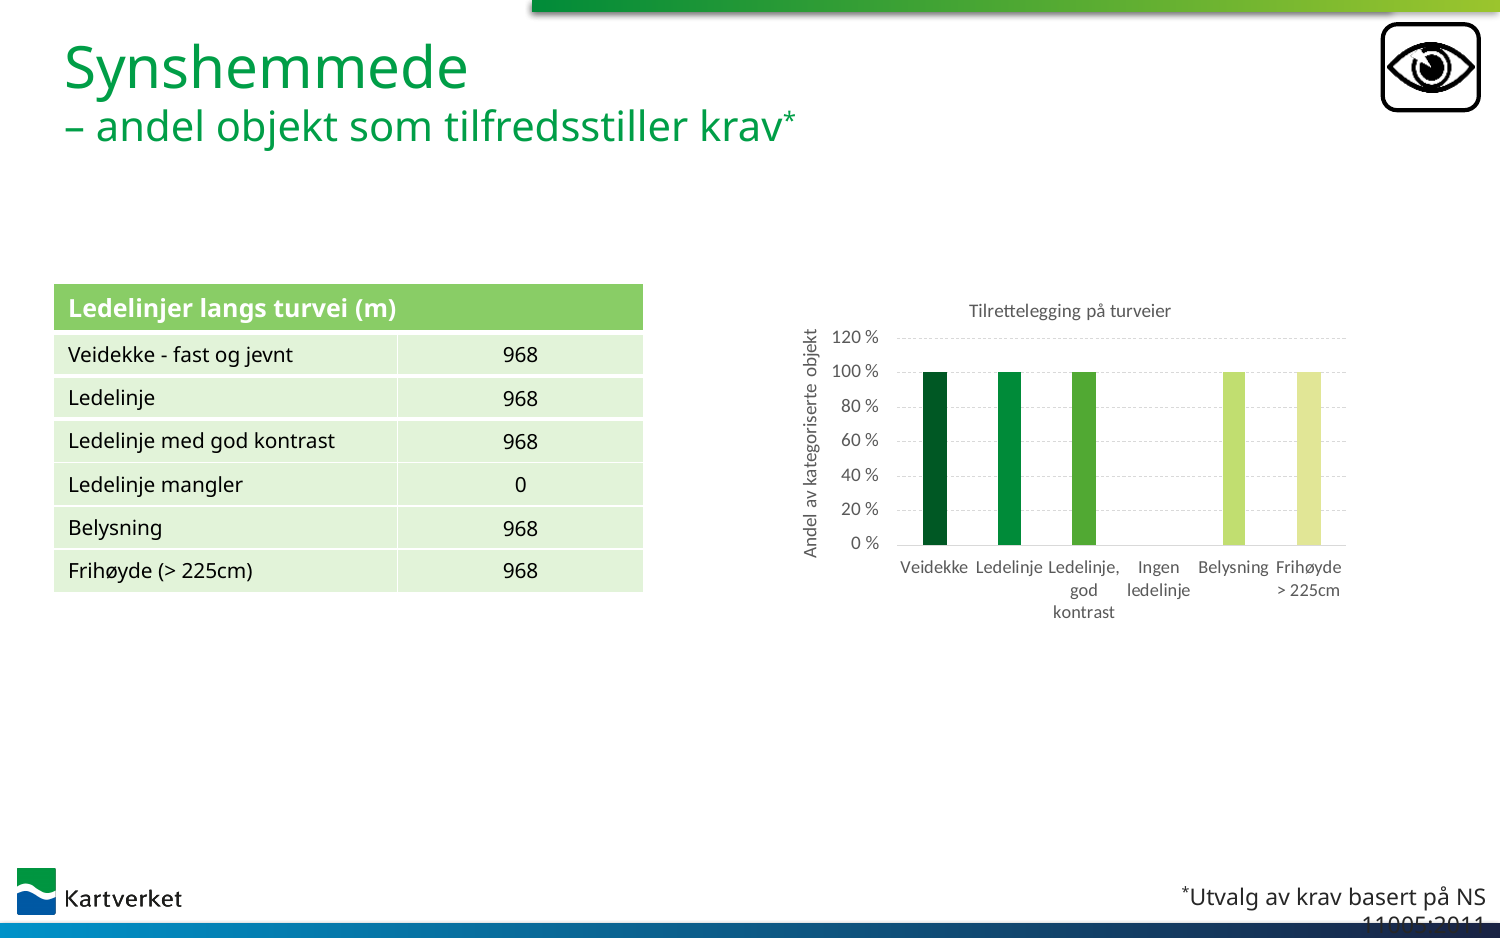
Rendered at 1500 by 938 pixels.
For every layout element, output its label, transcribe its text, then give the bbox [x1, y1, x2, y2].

table_cell 968 [398, 378, 643, 417]
table_cell 968 [398, 507, 643, 548]
text_box Synshemmede – andel objekt som tilfredsstiller krav* [49, 24, 1431, 158]
table_cell 968 [398, 550, 643, 592]
table_cell 968 [398, 421, 643, 462]
table_cell Frihøyde (> 225cm) [54, 550, 397, 592]
table_cell Ledelinje med god kontrast [54, 421, 397, 462]
table_cell 0 [398, 463, 643, 505]
picture [791, 291, 1349, 630]
table_cell Belysning [54, 507, 397, 548]
table_cell 968 [398, 335, 643, 374]
table_cell Veidekke - fast og jevnt [54, 335, 397, 374]
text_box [1382, 24, 1480, 111]
table_cell Ledelinje mangler [54, 463, 397, 505]
table_cell Ledelinje [54, 378, 397, 417]
text_box *Utvalg av krav basert på NS 11005:2011 [1068, 873, 1500, 938]
table_header Ledelinjer langs turvei (m) [54, 284, 643, 330]
